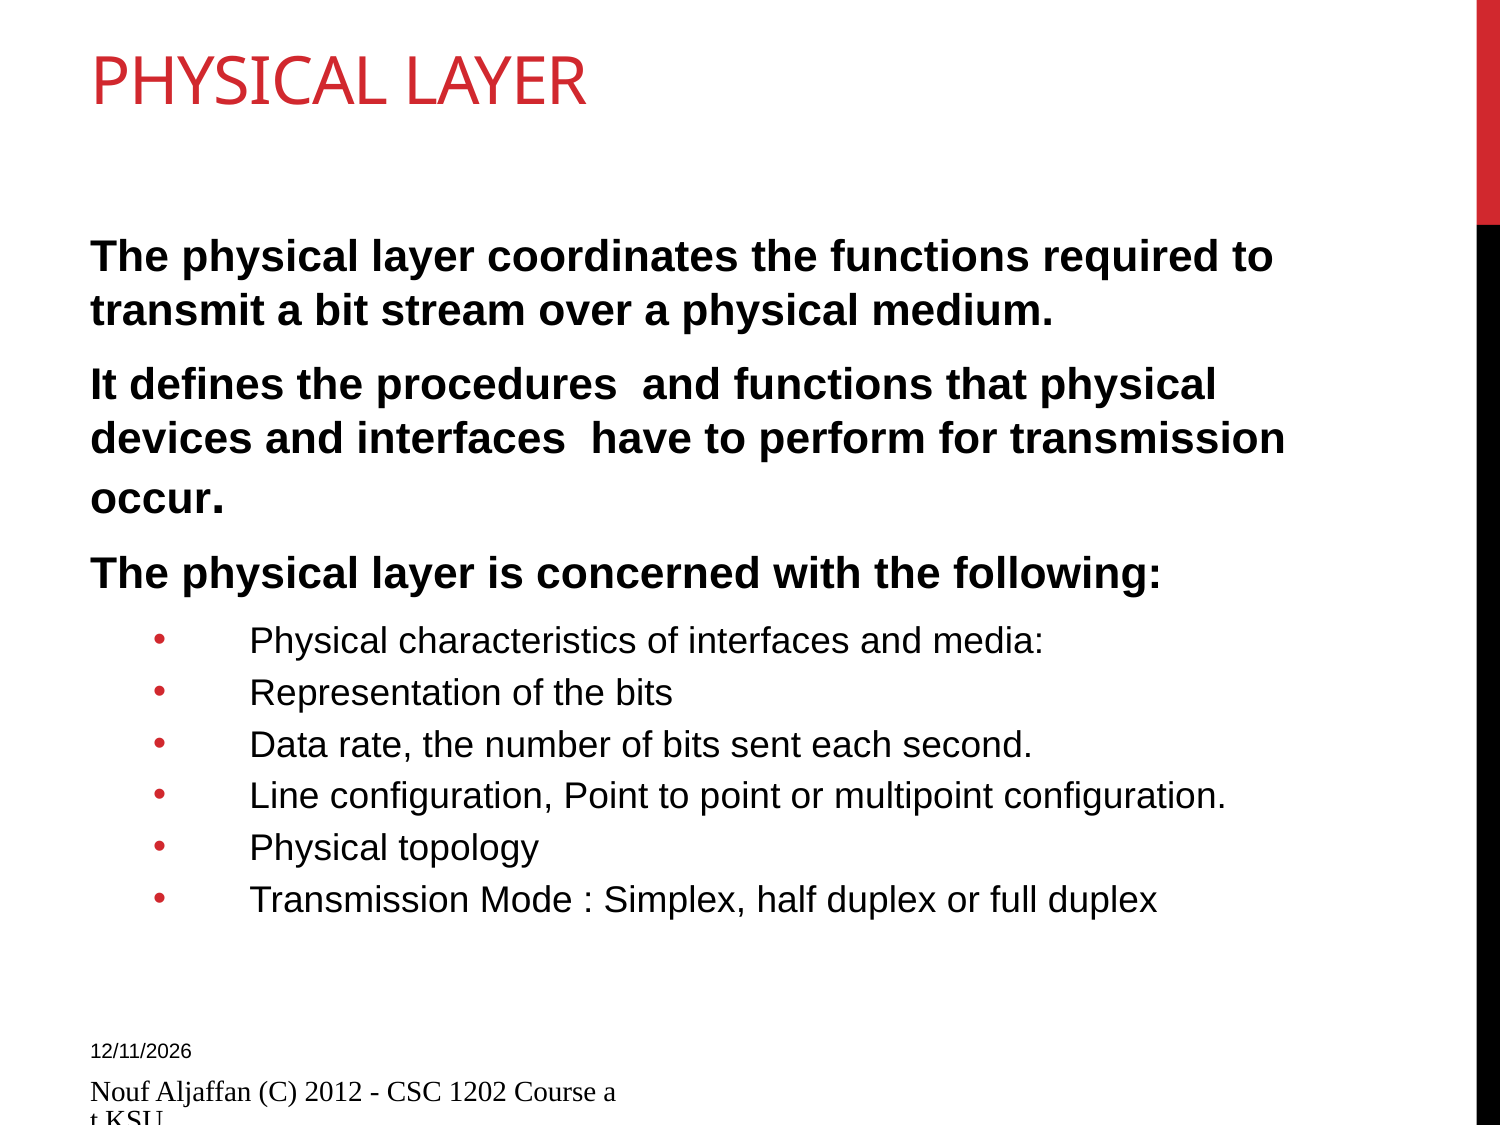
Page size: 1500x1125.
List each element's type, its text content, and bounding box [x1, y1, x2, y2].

footer Nouf Aljaffan (C) 2012 - CSC 1202 Course at KSU [75, 1065, 638, 1112]
title Physical layer [75, 25, 1025, 126]
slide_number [75, 1012, 638, 1063]
list The physical layer coordinates the functions required to transmit a bit stream over a physical medium. It defines the procedures and functions that physical devices and interfaces have to perform for transmission occur. The physical layer is concerned with the following: Physical characteristics of interfaces and media: Representation of the bits Data rate, the number of bits sent each second. Line configuration, Point to point or multipoint configuration. Physical topology Transmission Mode : Simplex, half duplex or full duplex [75, 219, 1325, 938]
